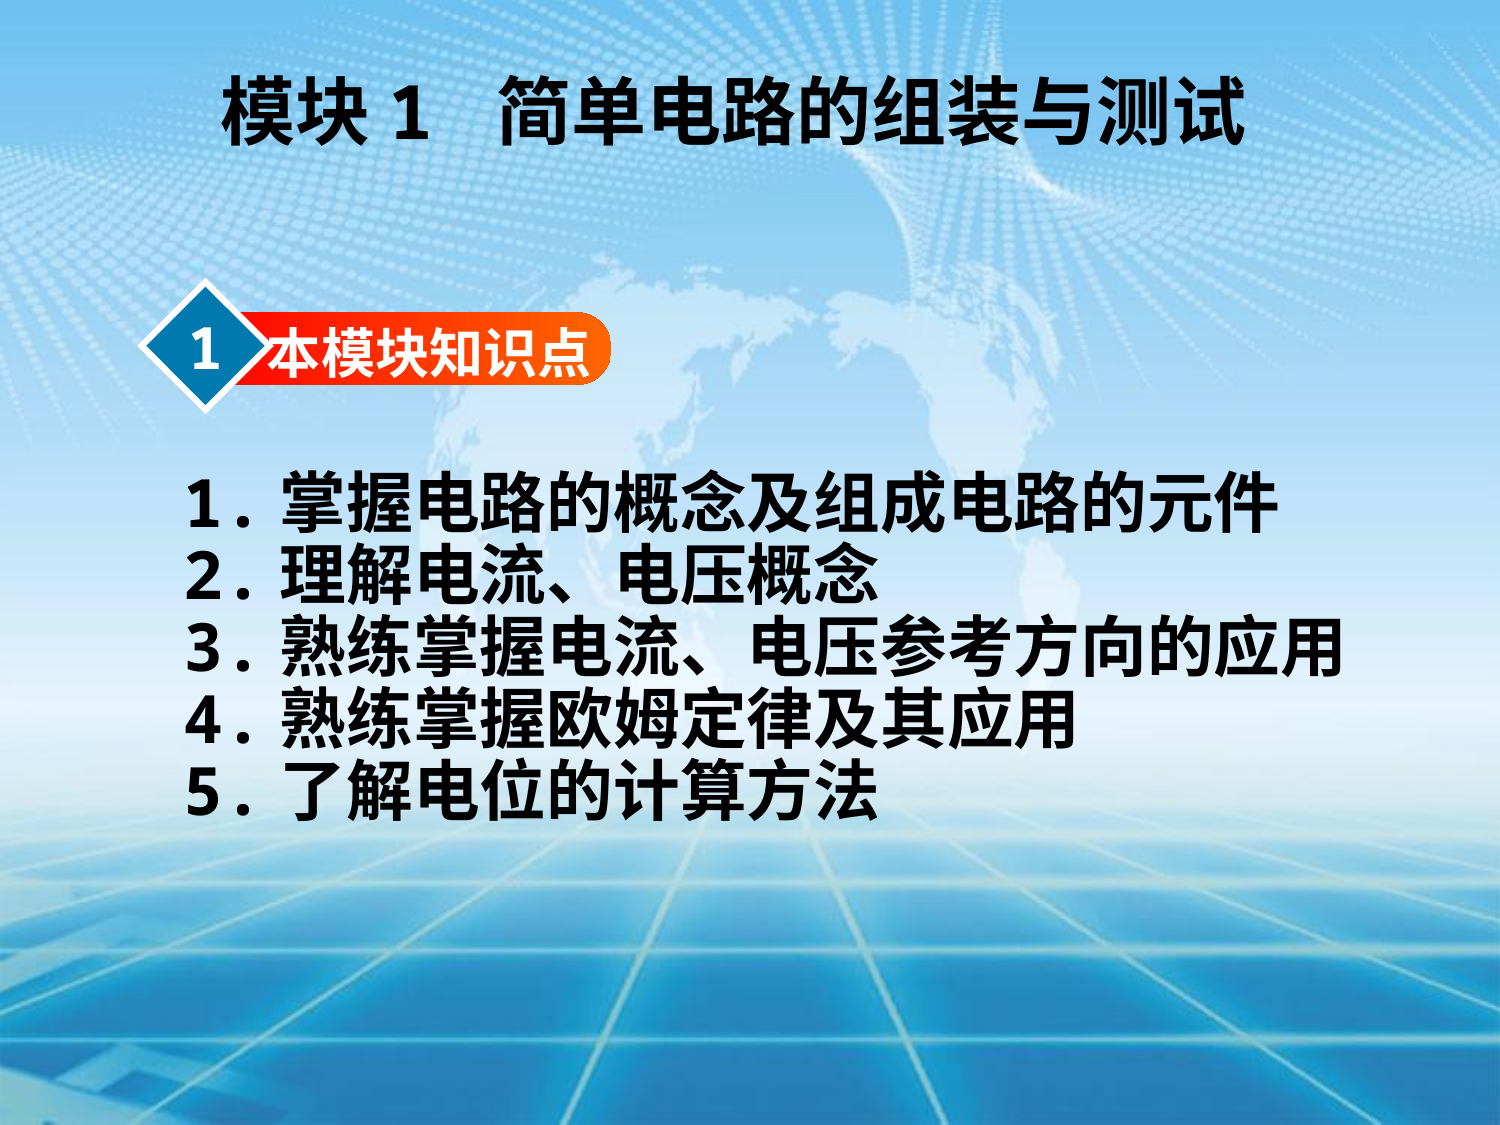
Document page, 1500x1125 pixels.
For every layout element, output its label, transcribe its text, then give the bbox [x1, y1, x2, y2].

text_box 1 [141, 282, 252, 410]
text_box 模块1 简单电路的组装与测试 [123, 15, 1343, 204]
text_box [233, 366, 252, 385]
text_box [240, 312, 252, 324]
picture [0, 0, 1500, 1125]
text_box 本模块知识点 [252, 312, 612, 393]
text_box 1.掌握电路的概念及组成电路的元件 2.理解电流、电压概念 3.熟练掌握电流、电压参考方向的应用 4.熟练掌握欧姆定律及其应用 5.了解电位的计算方法 [169, 462, 1441, 838]
